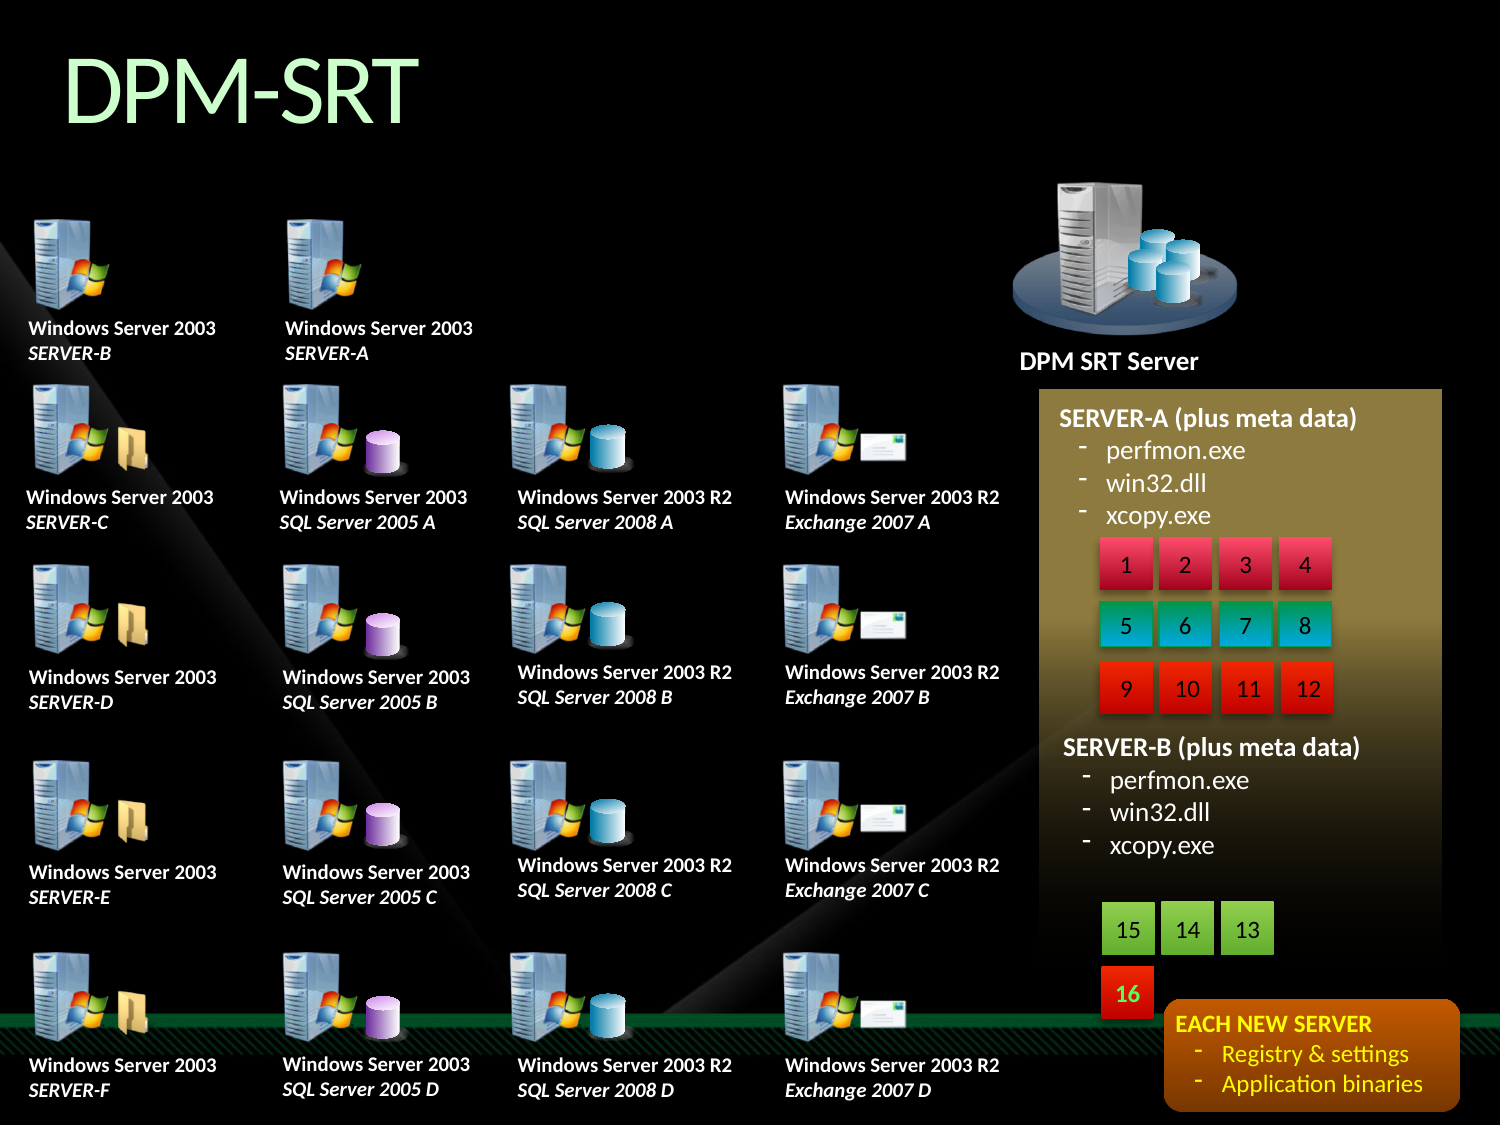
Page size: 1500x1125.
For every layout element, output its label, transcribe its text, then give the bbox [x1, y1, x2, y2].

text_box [16, 219, 110, 311]
text_box SERVER-A (plus meta data) perfmon.exe win32.dll xcopy.exe [1092, 392, 1433, 570]
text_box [997, 182, 1259, 388]
text_box SERVER-B (plus meta data) perfmon.exe win32.dll xcopy.exe [1092, 722, 1500, 867]
text_box 13 [1218, 897, 1278, 959]
text_box 4 [1279, 537, 1332, 590]
text_box 11 [1221, 661, 1274, 714]
text_box 9 [1100, 661, 1153, 714]
text_box 15 [1098, 898, 1158, 959]
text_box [1160, 998, 1491, 1113]
text_box 16 [1101, 966, 1154, 1019]
text_box 12 [1280, 661, 1334, 714]
text_box 2 [1159, 537, 1212, 590]
text_box Windows Server 2003 SERVER-A [270, 307, 554, 372]
text_box 6 [1158, 601, 1212, 647]
text_box 14 [1157, 897, 1218, 959]
text_box [1092, 389, 1442, 722]
text_box Windows Server 2003 SERVER-B [13, 307, 270, 372]
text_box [268, 219, 363, 311]
text_box [1092, 867, 1442, 994]
text_box 10 [1159, 661, 1212, 714]
text_box 3 [1219, 537, 1272, 590]
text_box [10, 384, 1088, 1110]
text_box 1 [1099, 537, 1153, 590]
text_box 8 [1278, 601, 1332, 647]
text_box 5 [1099, 601, 1153, 647]
text_box 7 [1219, 601, 1273, 647]
picture [0, 0, 1500, 1125]
title DPM-SRT [62, 37, 1438, 147]
